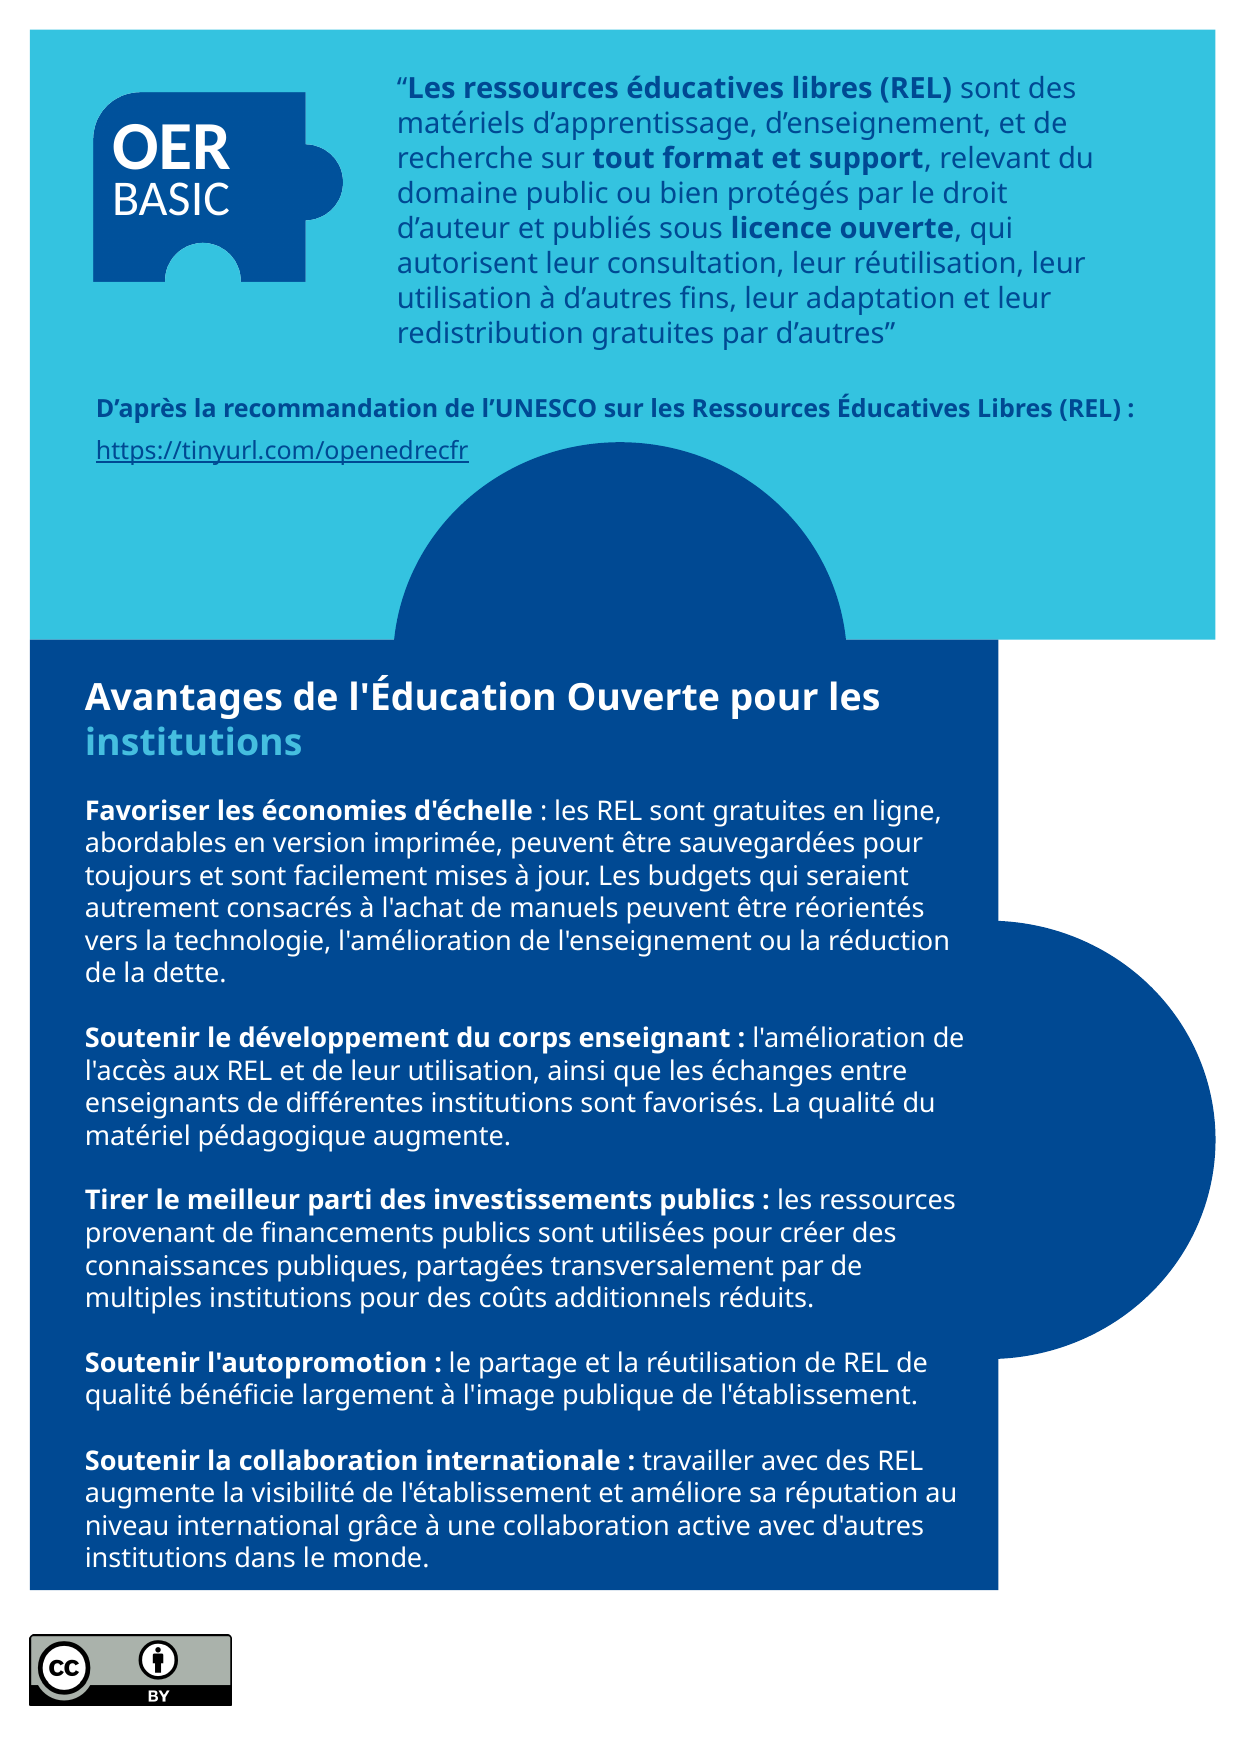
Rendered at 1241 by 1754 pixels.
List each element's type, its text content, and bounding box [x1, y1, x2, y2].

text_box [29, 639, 999, 1591]
text_box Avantages de l'Éducation Ouverte pour les institutions Favoriser les économies d'échelle : les REL sont gratuites en ligne, abordables en version imprimée, peuvent être sauvegardées pour toujours et sont facilement mises à jour. Les budgets qui seraient autrement consacrés à l'achat de manuels peuvent être réorientés vers la technologie, l'amélioration de l'enseignement ou la réduction de la dette. Soutenir le développement du corps enseignant : l'amélioration de l'accès aux REL et de leur utilisation, ainsi que les échanges entre enseignants de différentes institutions sont favorisés. La qualité du matériel pédagogique augmente. Tirer le meilleur parti des investissements publics : les ressources provenant de financements publics sont utilisées pour créer des connaissances publiques, partagées transversalement par de multiples institutions pour des coûts additionnels réduits. Soutenir l'autopromotion : le partage et la réutilisation de REL de qualité bénéficie largement à l'image publique de l'établissement. Soutenir la collaboration internationale : travailler avec des REL augmente la visibilité de l'établissement et améliore sa réputation au niveau international grâce à une collaboration active avec d'autres institutions dans le monde. [69, 658, 1000, 1588]
text_box D’après la recommandation de l’UNESCO sur les Ressources Éducatives Libres (REL) : https://tinyurl.com/openedrecfr [80, 390, 1241, 478]
text_box [746, 478, 1216, 640]
text_box “Les ressources éducatives libres (REL) sont des matériels d’apprentissage, d’enseignement, et de recherche sur tout format et support, relevant du domaine public ou bien protégés par le droit d’auteur et publiés sous licence ouverte, qui autorisent leur consultation, leur réutilisation, leur utilisation à d’autres fins, leur adaptation et leur redistribution gratuites par d’autres” [381, 54, 1142, 365]
text_box [29, 29, 1216, 639]
text_box [393, 478, 847, 658]
text_box [1000, 920, 1216, 1359]
picture [93, 92, 343, 282]
picture [29, 1634, 233, 1706]
